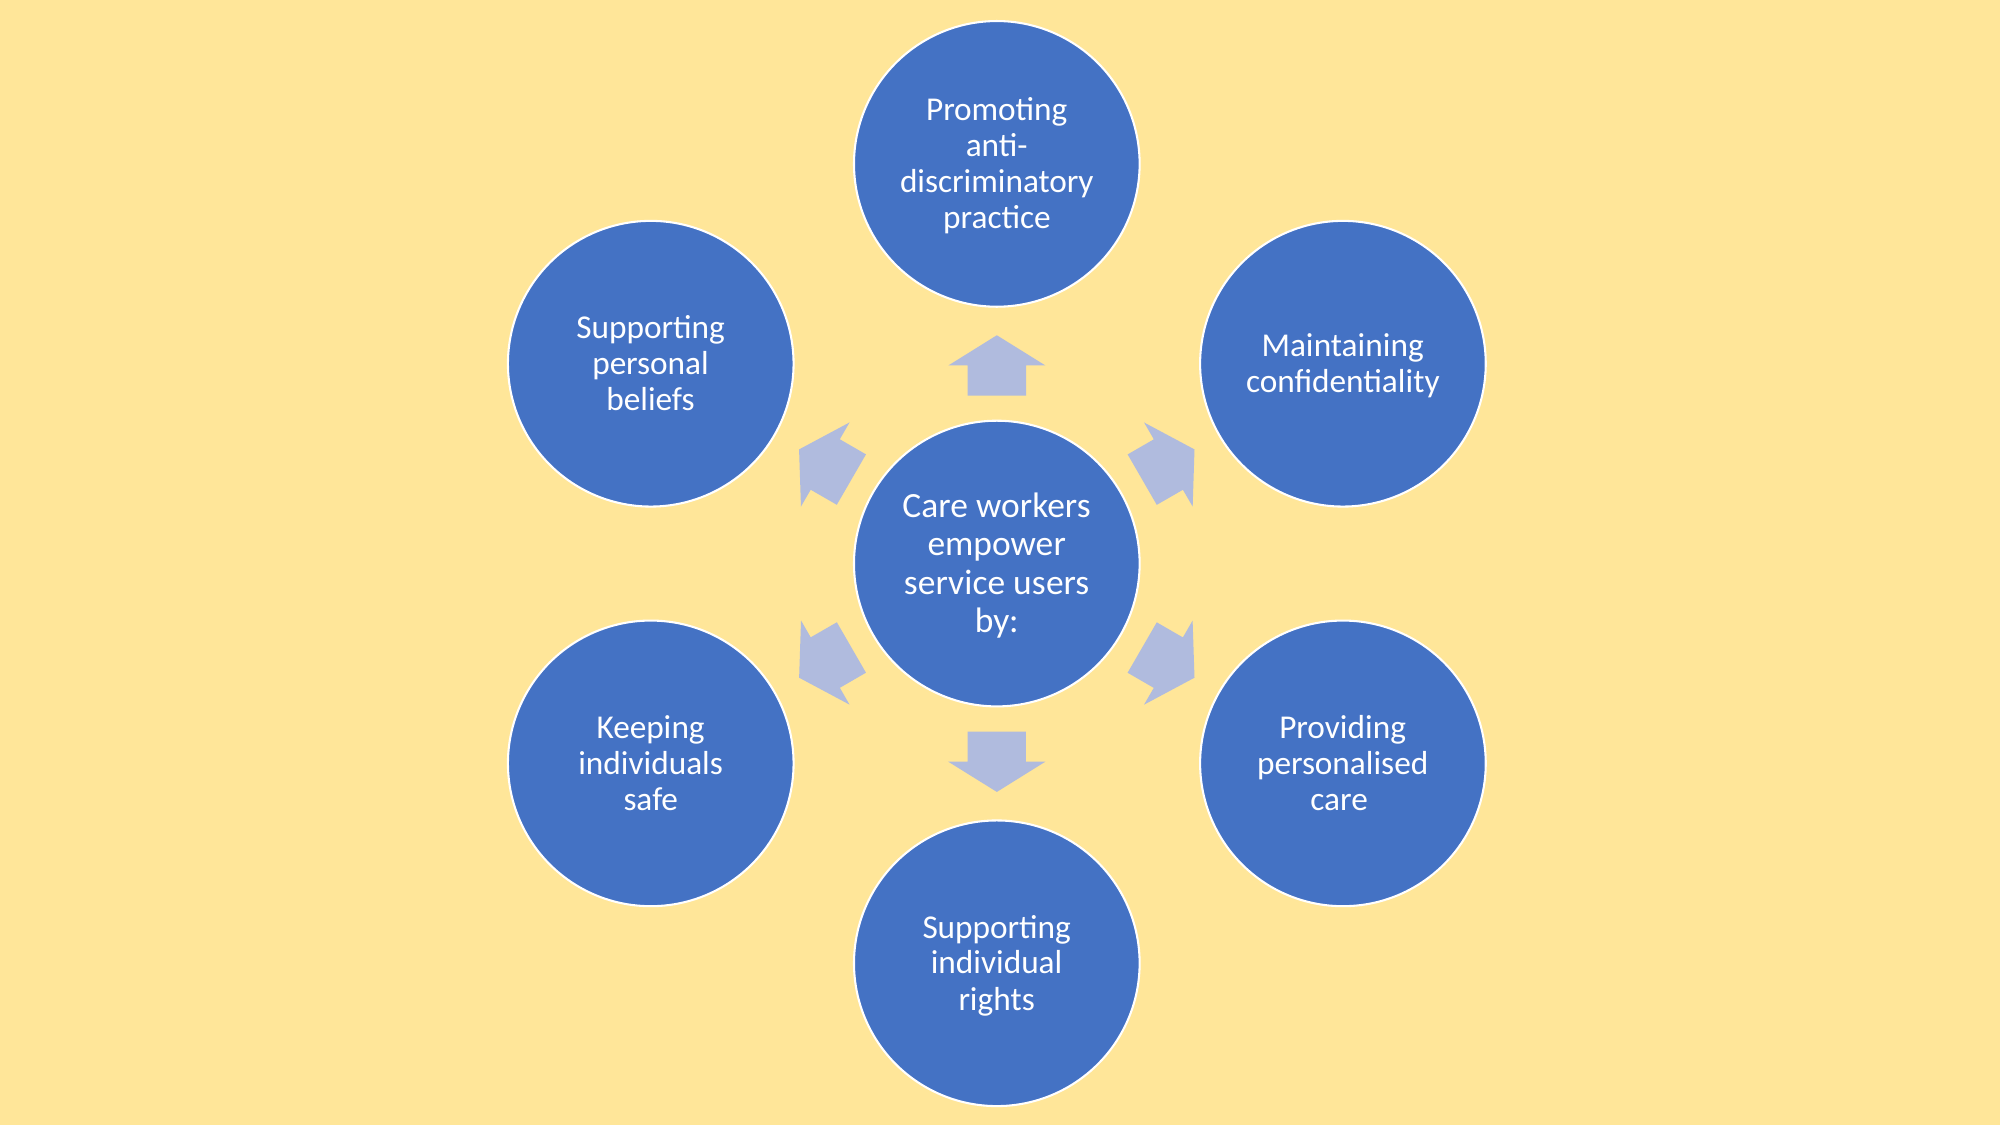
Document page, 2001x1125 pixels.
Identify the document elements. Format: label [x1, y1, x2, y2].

text_box [21, 20, 1972, 1107]
